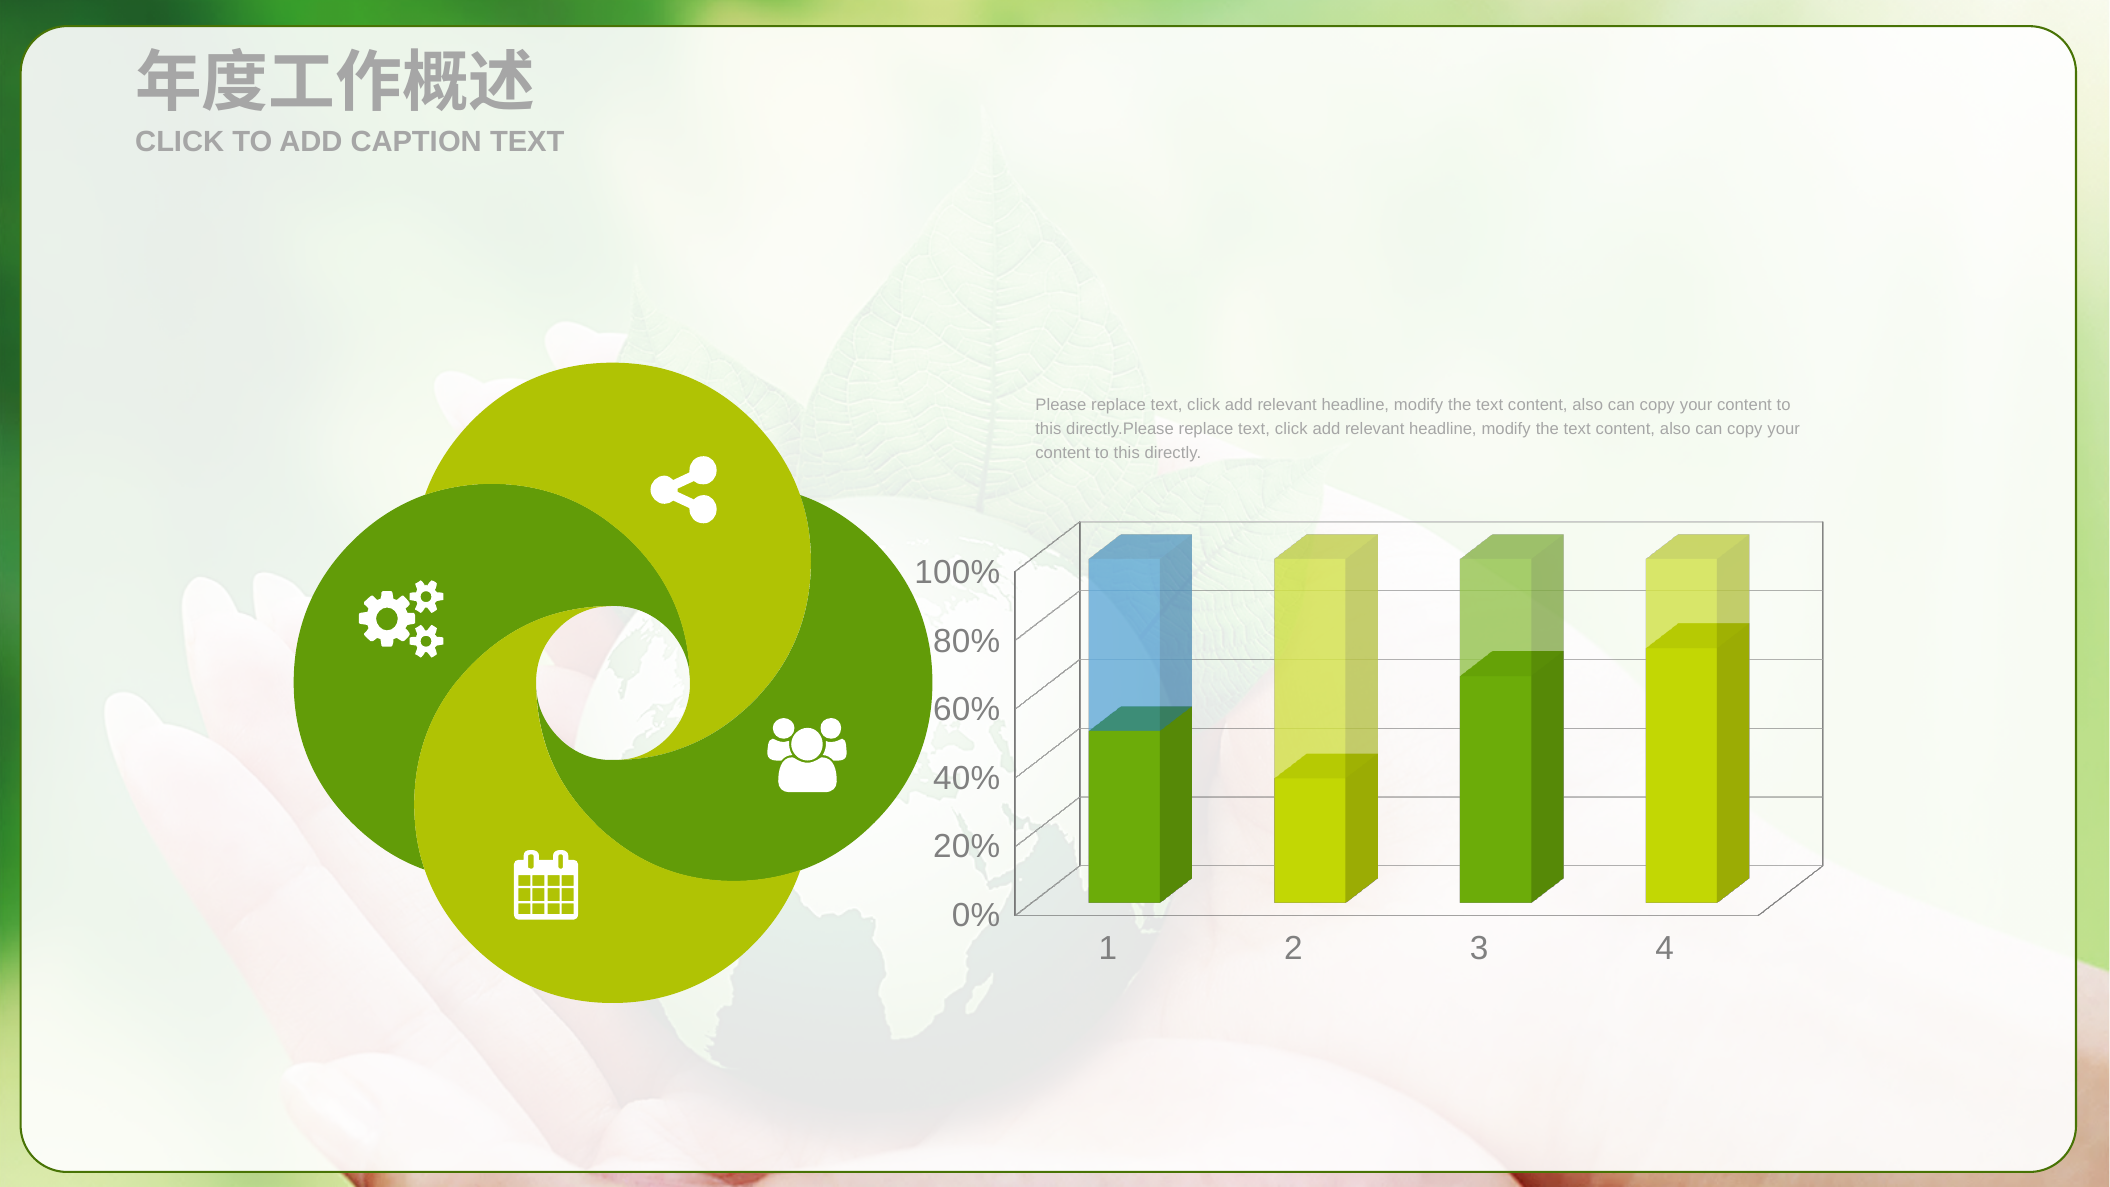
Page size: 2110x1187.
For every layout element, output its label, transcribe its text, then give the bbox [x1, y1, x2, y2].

text_box [767, 718, 847, 793]
text_box [358, 580, 444, 658]
text_box [414, 605, 801, 1003]
text_box 年度工作概述 [135, 38, 596, 119]
text_box [425, 362, 810, 759]
text_box [537, 494, 858, 880]
text_box [293, 484, 689, 870]
text_box [650, 456, 717, 524]
text_box [513, 850, 579, 920]
chart [858, 498, 1883, 1093]
text_box CLICK TO ADD CAPTION TEXT [135, 122, 596, 158]
picture [0, 0, 2110, 1187]
text_box Please replace text, click add relevant headline, modify the text content, also can copy your content to this directly.Please replace text, click add relevant headline, modify the text content, also can copy your content to this directly. [1020, 382, 1836, 469]
